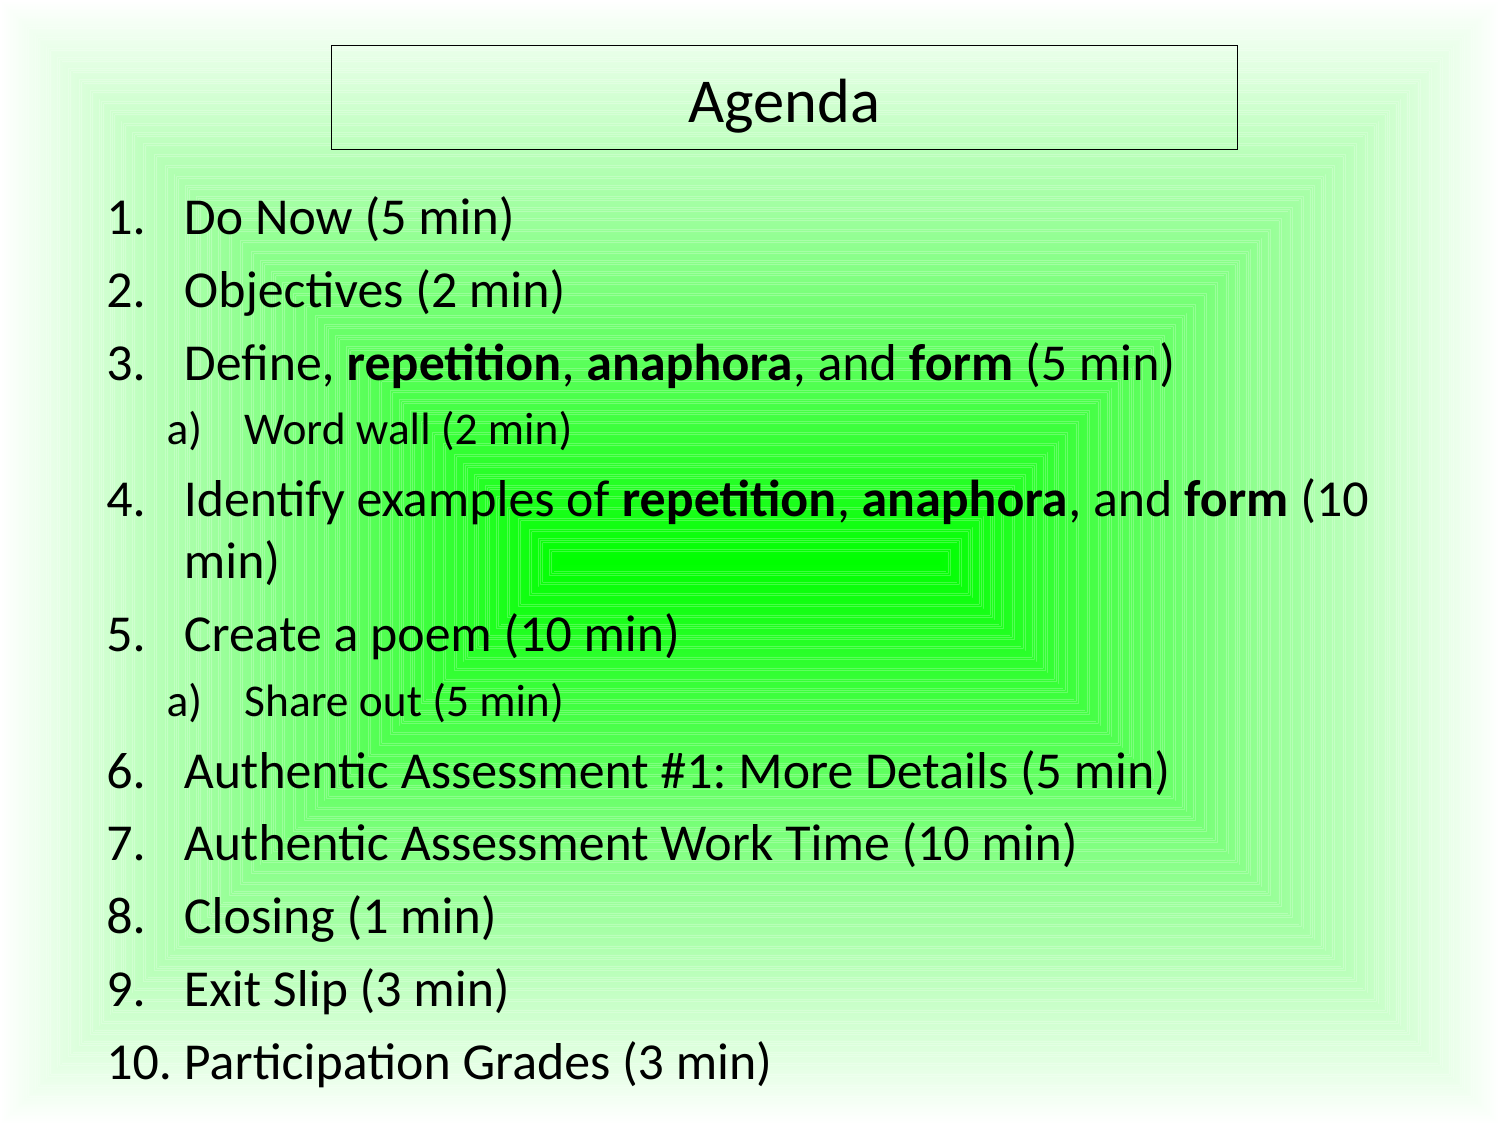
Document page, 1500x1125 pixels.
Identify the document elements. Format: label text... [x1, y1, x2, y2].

text_box Agenda [331, 45, 1238, 150]
list Do Now (5 min) Objectives (2 min) Define, repetition, anaphora, and form (5 min) Word wall (2 min) Identify examples of repetition, anaphora, and form (10 min) Create a poem (10 min) Share out (5 min) Authentic Assessment #1: More Details (5 min) Authentic Assessment Work Time (10 min) Closing (1 min) Exit Slip (3 min) Participation Grades (3 min) [75, 174, 1425, 1100]
